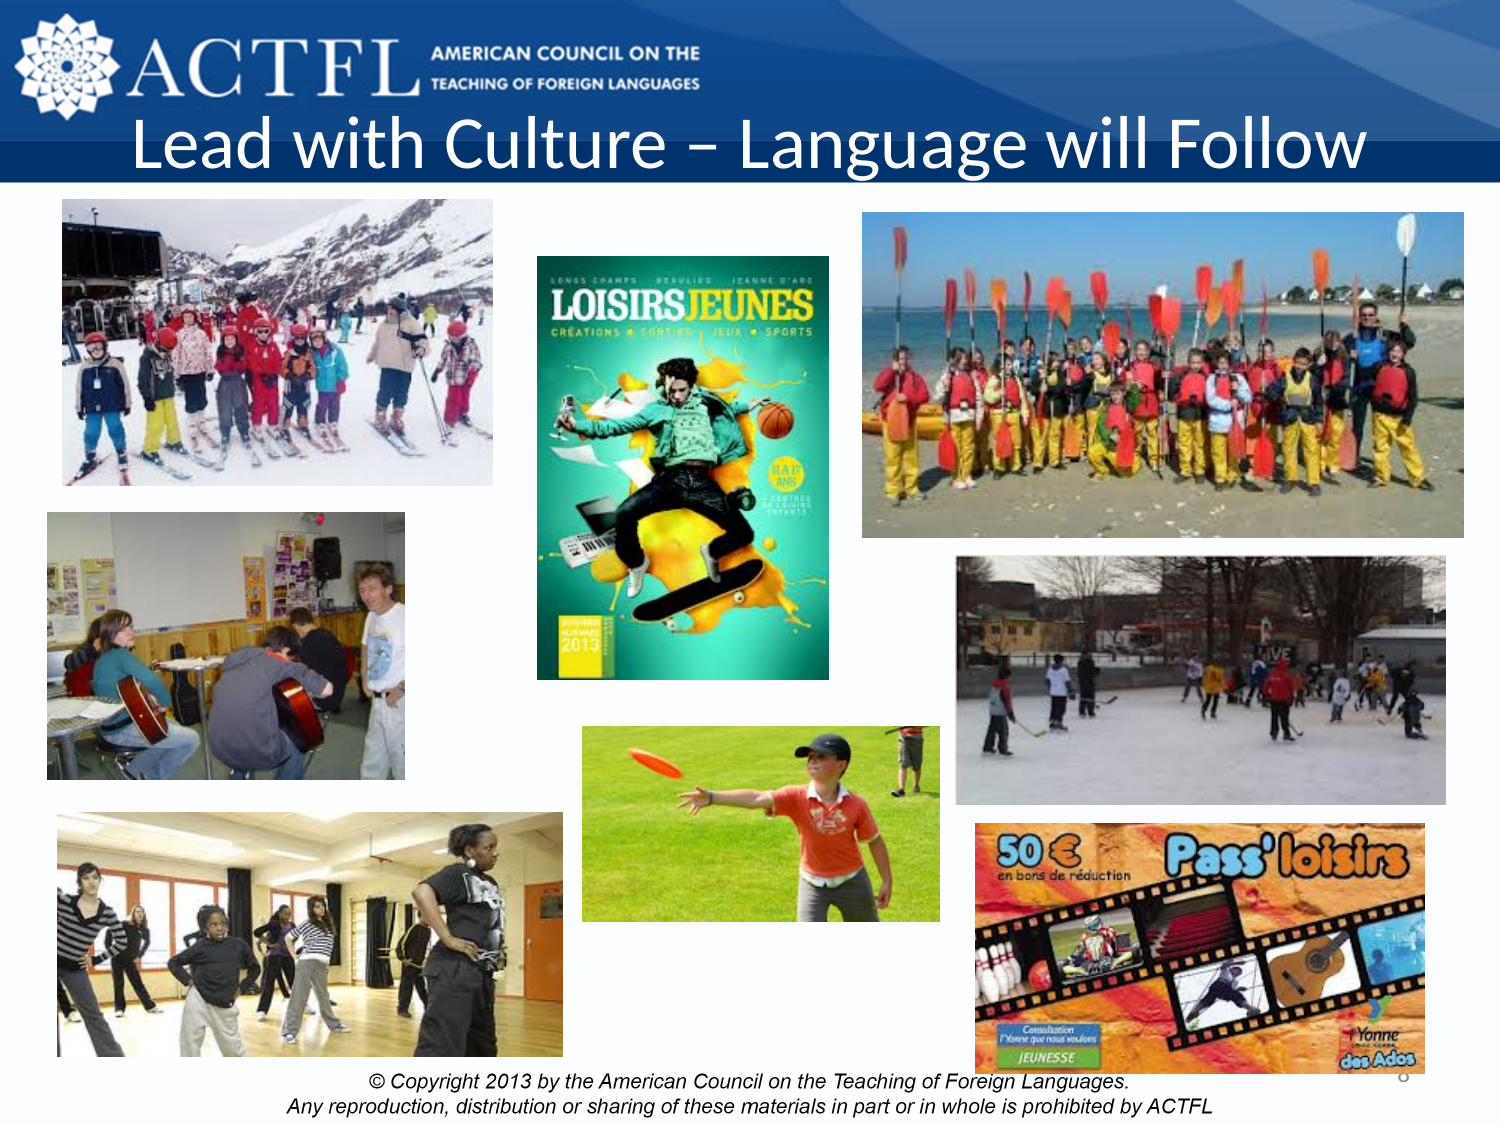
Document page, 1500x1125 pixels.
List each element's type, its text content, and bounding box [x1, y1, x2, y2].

title Lead with Culture – Language will Follow [75, 45, 1425, 233]
picture [0, 0, 1500, 1125]
slide_number 8 [1074, 1081, 1425, 1103]
